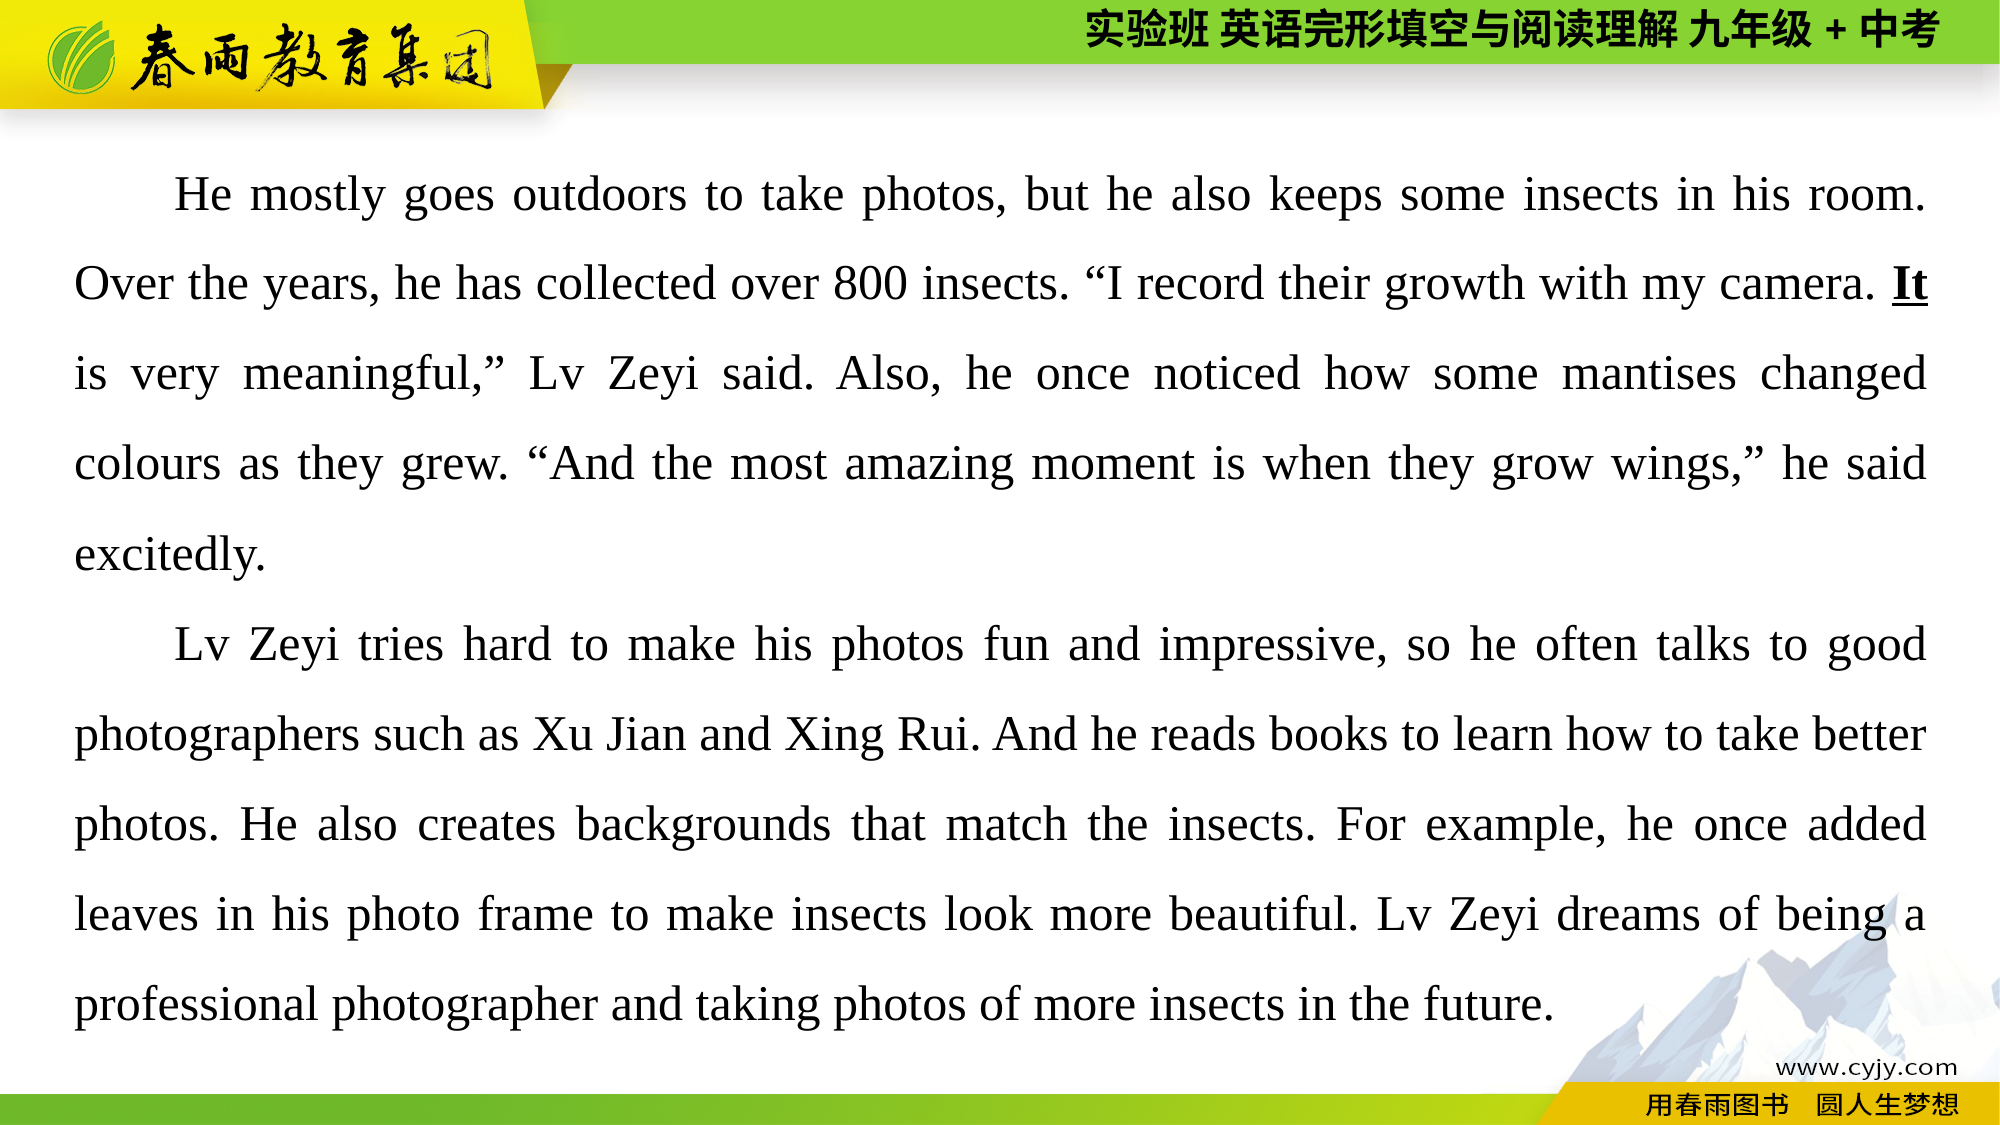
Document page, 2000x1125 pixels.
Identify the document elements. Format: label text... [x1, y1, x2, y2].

picture [0, 0, 2000, 1125]
list He mostly goes outdoors to take photos, but he also keeps some insects in his room. Over the years, he has collected over 800 insects. “I record their growth with my camera. It is very meaningful,” Lv Zeyi said. Also, he once noticed how some mantises changed colours as they grew. “And the most amazing moment is when they grow wings,” he said excitedly. Lv Zeyi tries hard to make his photos fun and impressive, so he often talks to good photographers such as Xu Jian and Xing Rui. And he reads books to learn how to take better photos. He also creates backgrounds that match the insects. For example, he once added leaves in his photo frame to make insects look more beautiful. Lv Zeyi dreams of being a professional photographer and taking photos of more insects in the future. [59, 122, 1944, 1047]
